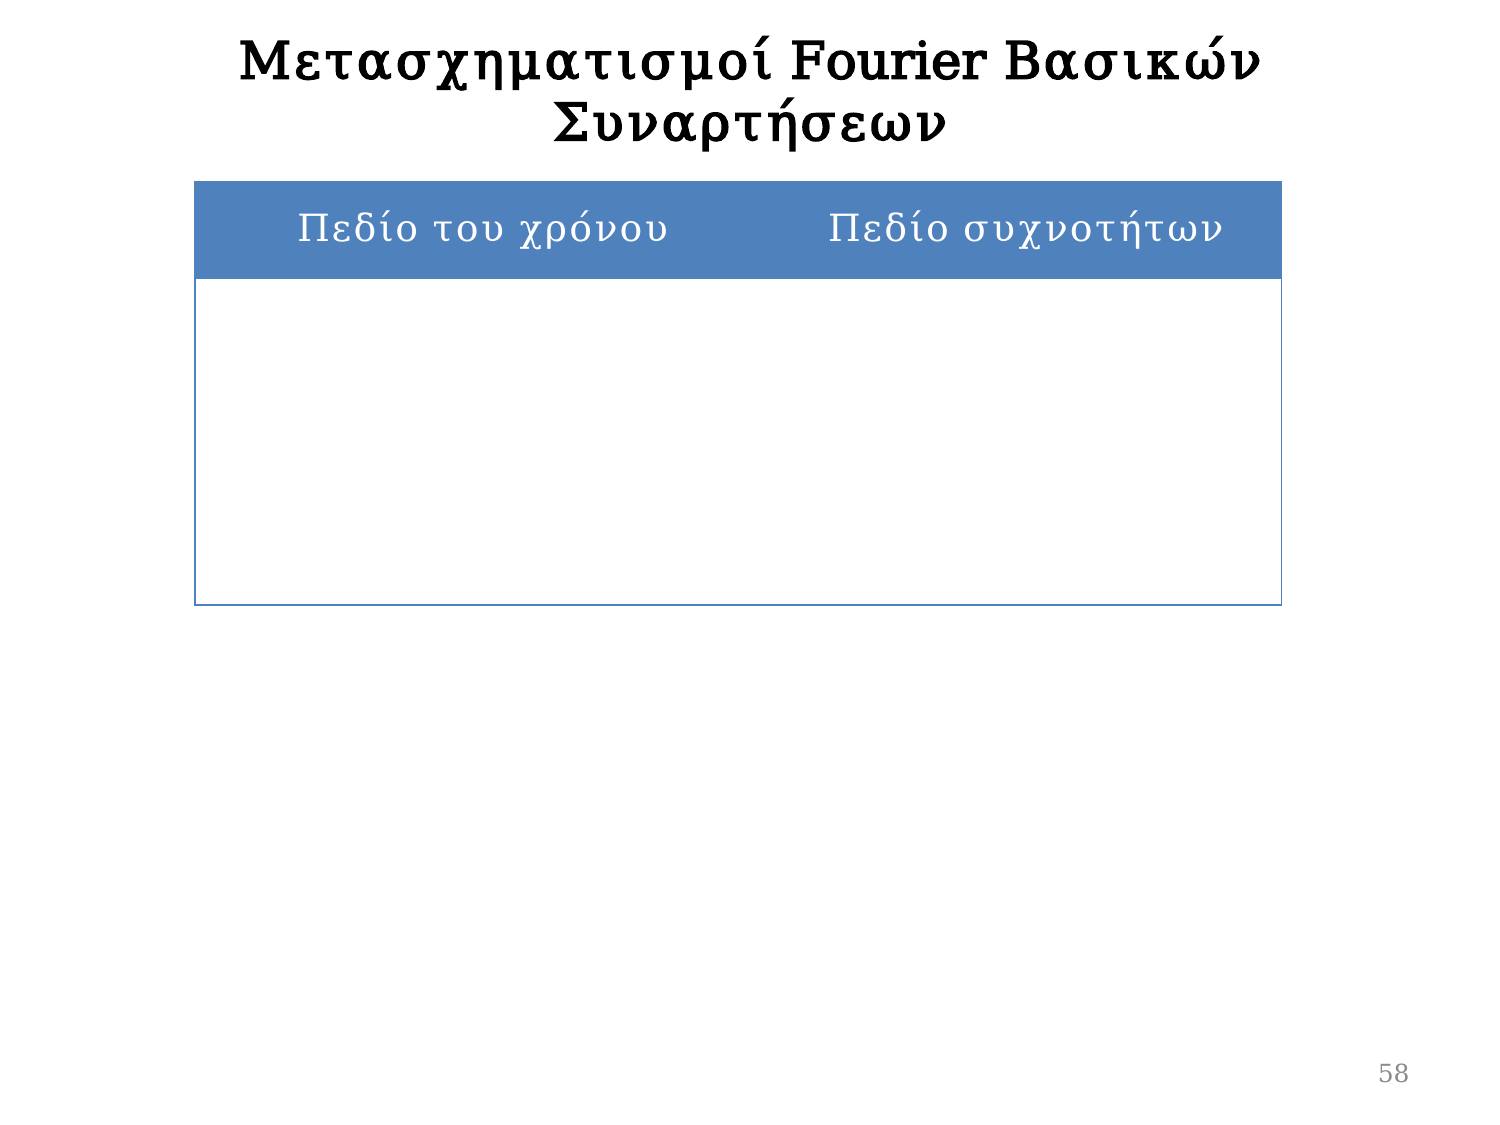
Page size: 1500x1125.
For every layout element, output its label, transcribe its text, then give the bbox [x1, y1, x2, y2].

slide_number 58 [1222, 1042, 1425, 1103]
title Μετασχηματισμοί Fourier Βασικών Συναρτήσεων [75, 19, 1425, 159]
